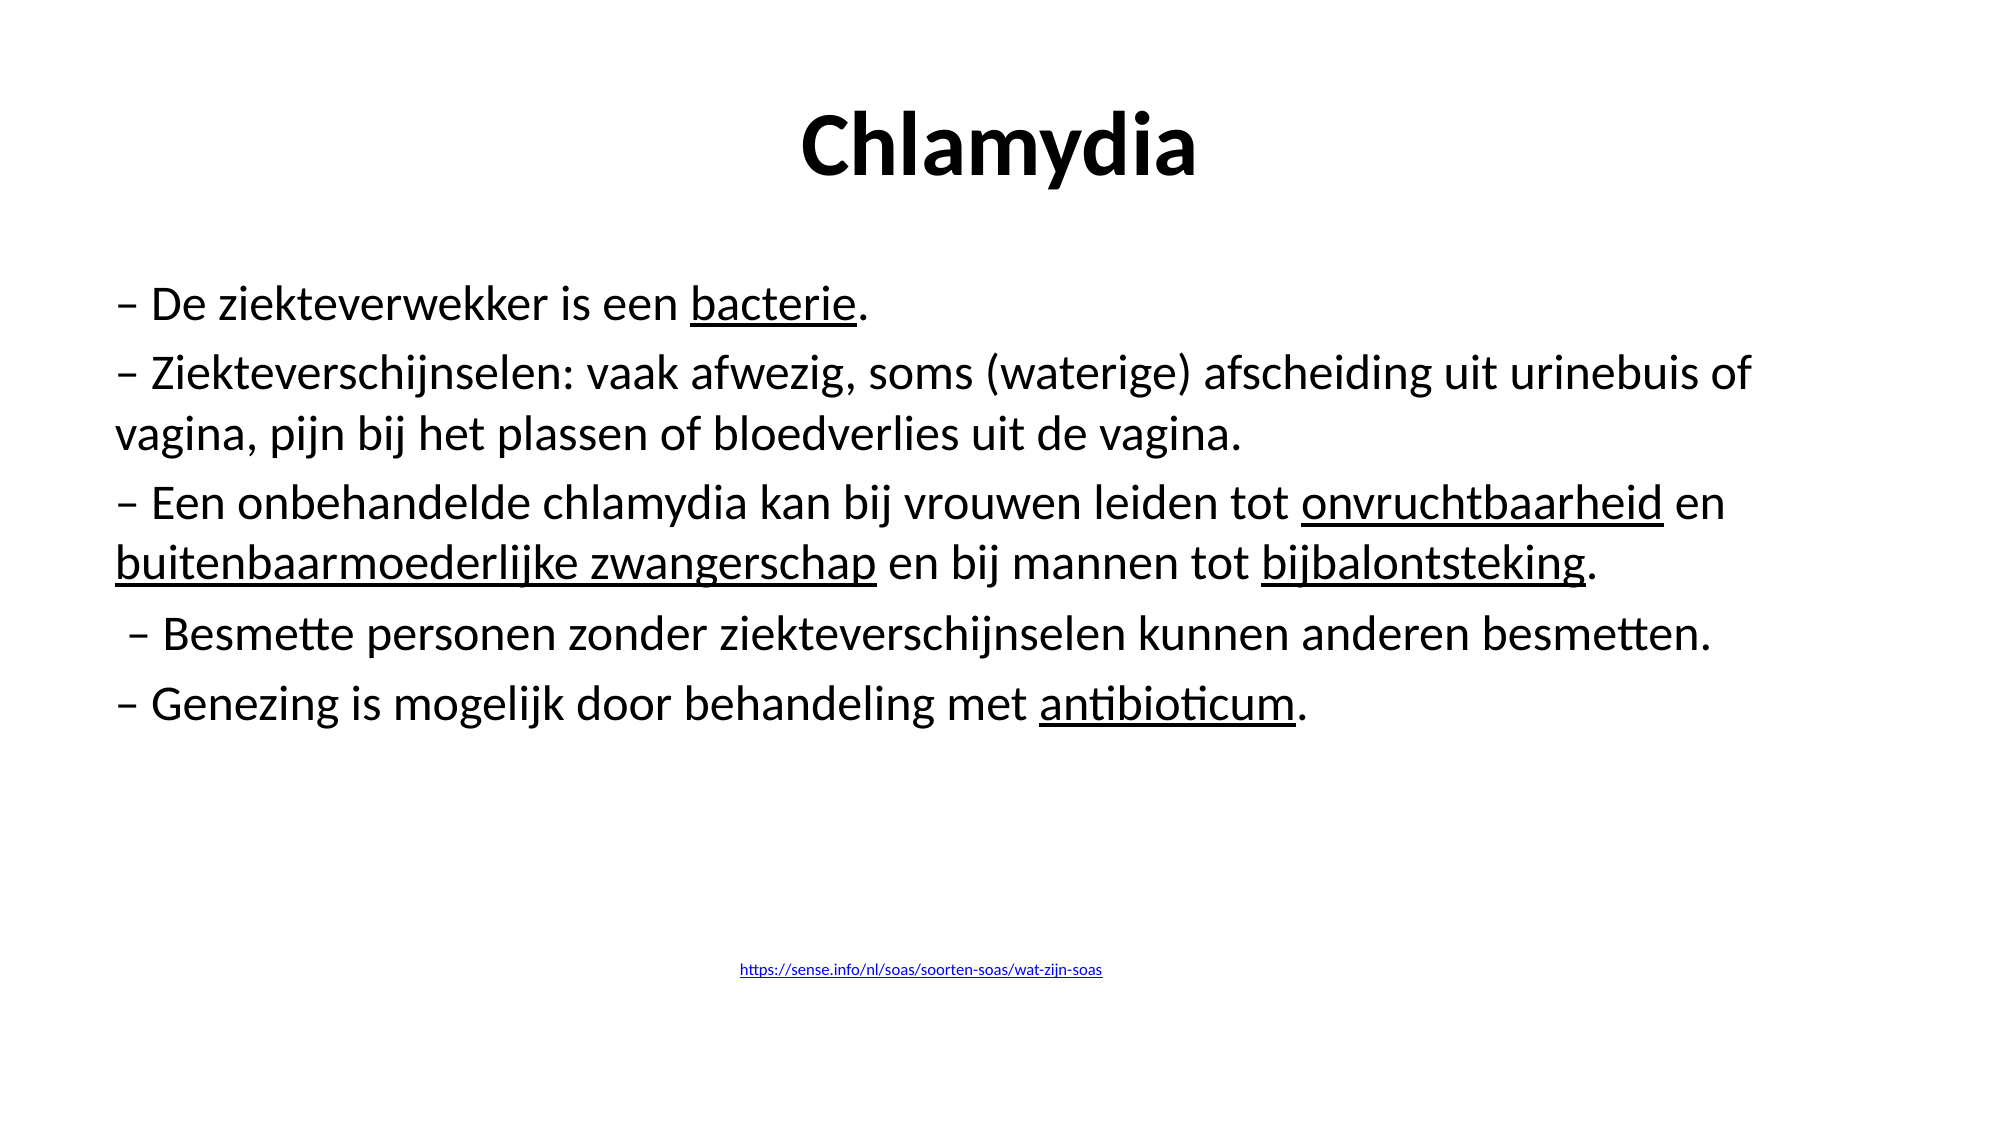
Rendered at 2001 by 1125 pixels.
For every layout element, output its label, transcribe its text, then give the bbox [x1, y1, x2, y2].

title Chlamydia [99, 45, 1900, 233]
list – De ziekteverwekker is een bacterie. – Ziekteverschijnselen: vaak afwezig, soms (waterige) afscheiding uit urinebuis of vagina, pijn bij het plassen of bloedverlies uit de vagina. – Een onbehandelde chlamydia kan bij vrouwen leiden tot onvruchtbaarheid en buitenbaarmoederlijke zwangerschap en bij mannen tot bijbalontsteking. – Besmette personen zonder ziekteverschijnselen kunnen anderen besmetten. – Genezing is mogelijk door behandeling met antibioticum. [99, 262, 1900, 1005]
text_box https://sense.info/nl/soas/soorten-soas/wat-zijn-soas [724, 951, 1475, 987]
